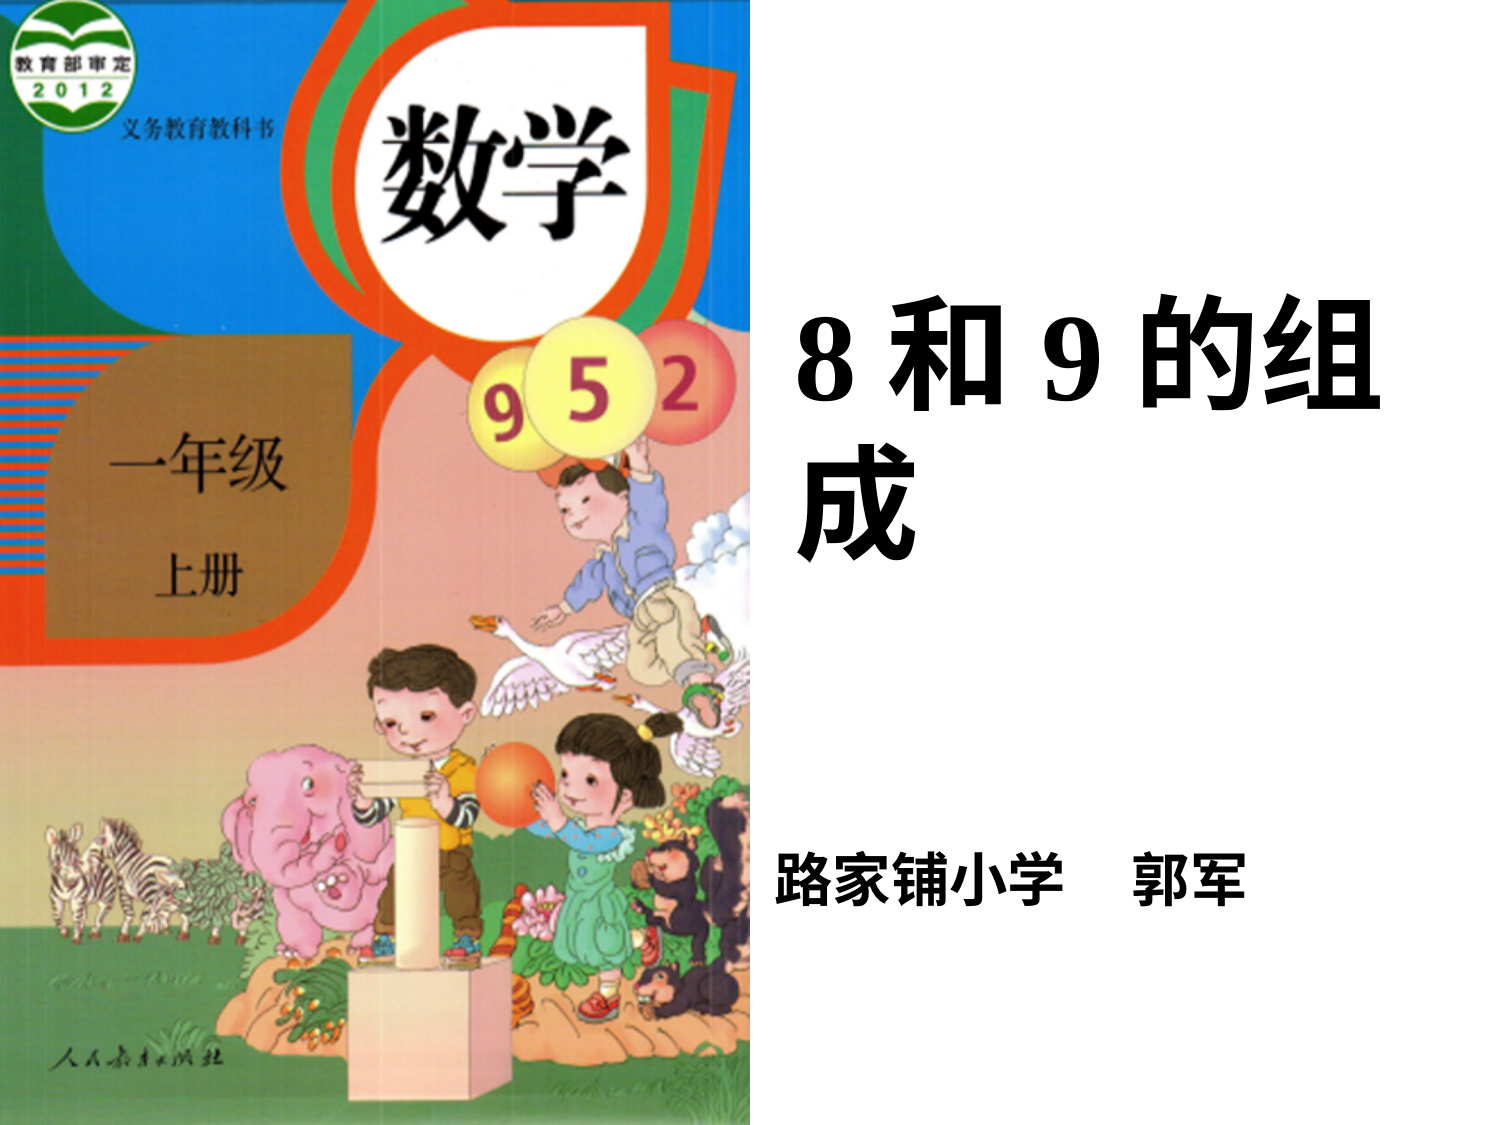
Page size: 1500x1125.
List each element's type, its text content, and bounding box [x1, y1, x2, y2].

text_box 路家铺小学 郭军 [759, 835, 1483, 921]
text_box 8和9的组成 [779, 267, 1483, 583]
picture [0, 0, 750, 1125]
